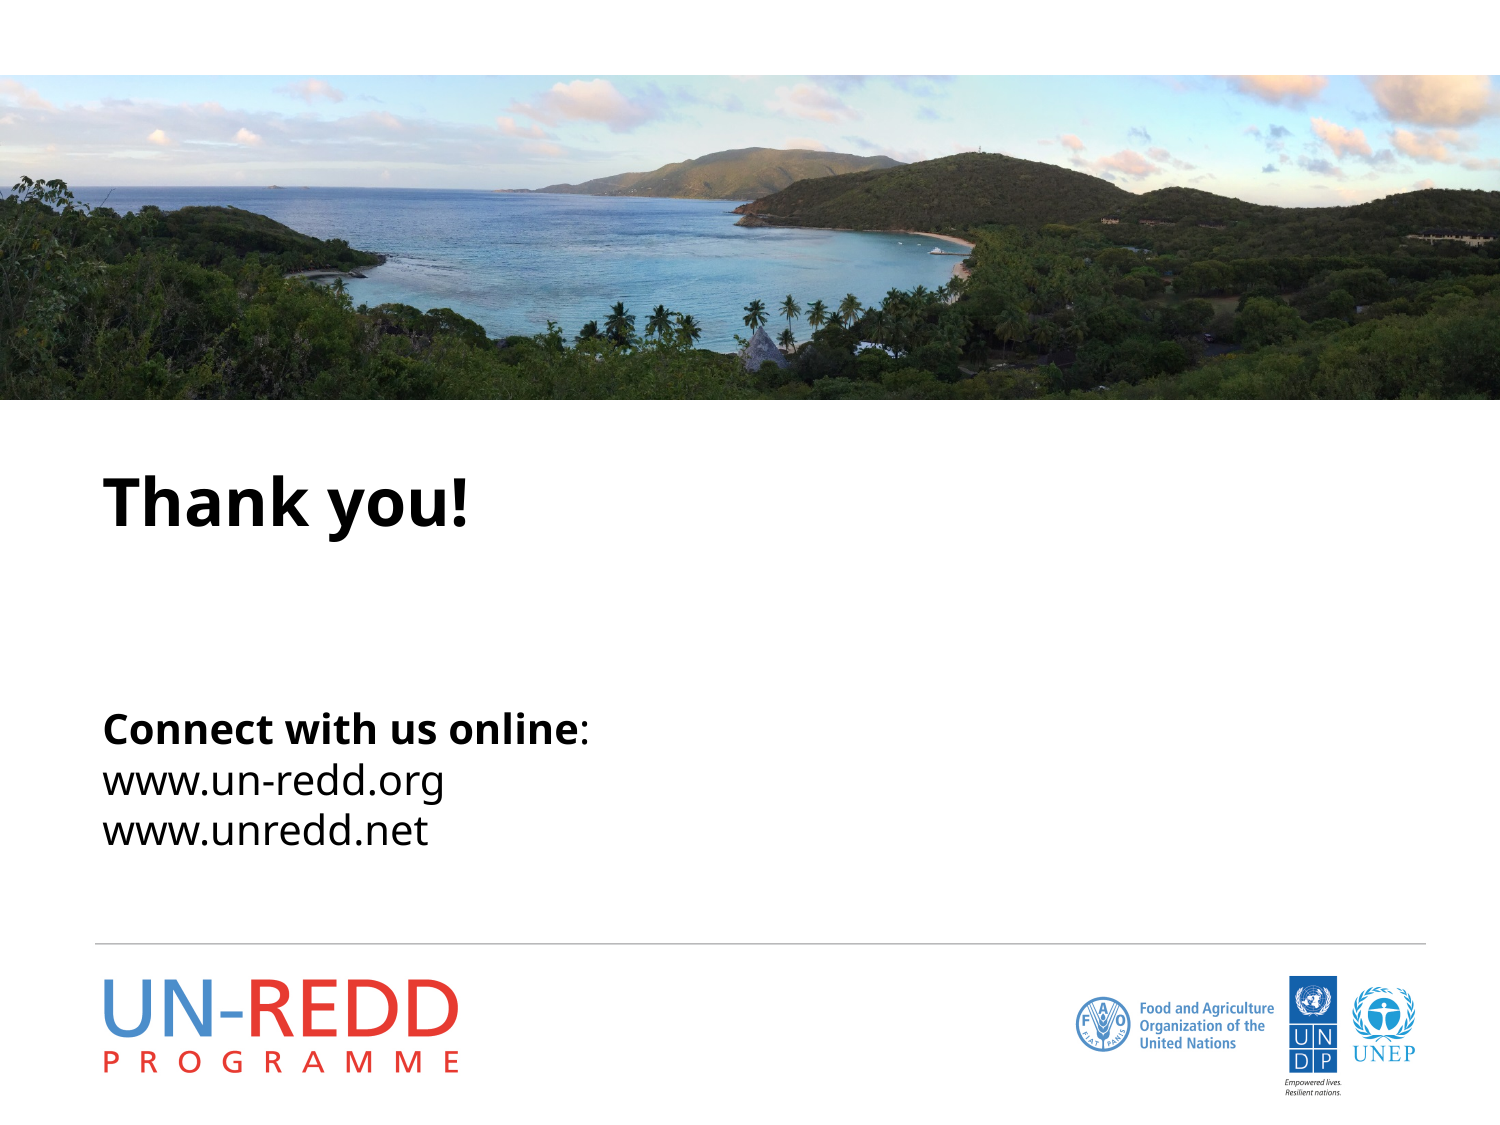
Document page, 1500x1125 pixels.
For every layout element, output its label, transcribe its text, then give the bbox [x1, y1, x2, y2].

picture [0, 0, 1500, 1125]
text_box Thank you! [87, 452, 825, 547]
text_box Connect with us online: www.un-redd.org www.unredd.net [87, 695, 988, 861]
